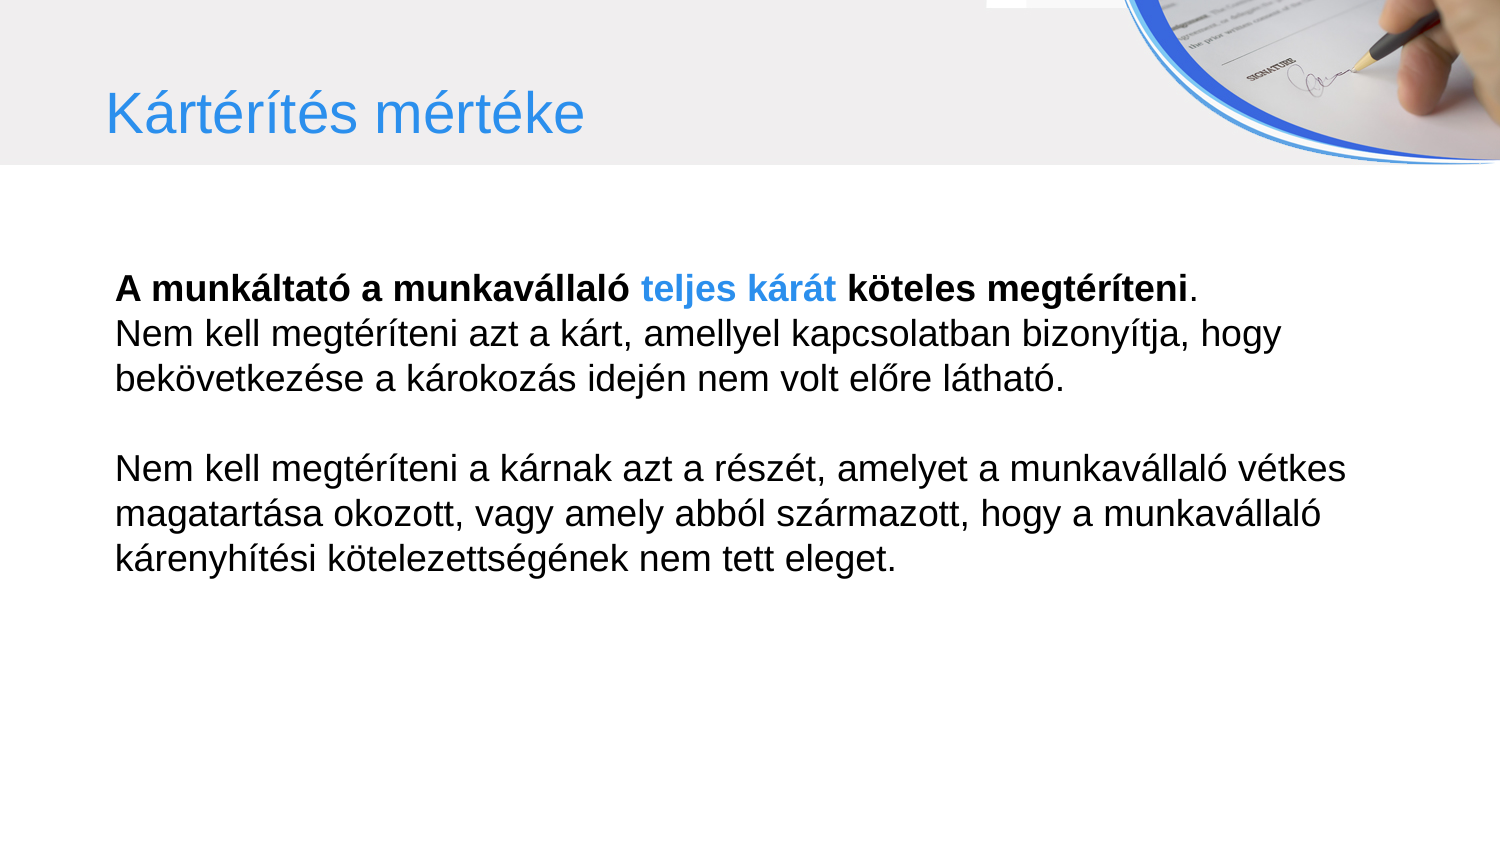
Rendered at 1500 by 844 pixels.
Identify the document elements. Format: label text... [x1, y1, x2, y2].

text_box A munkáltató a munkavállaló teljes kárát köteles megtéríteni. Nem kell megtéríteni azt a kárt, amellyel kapcsolatban bizonyítja, hogy bekövetkezése a károkozás idején nem volt előre látható. Nem kell megtéríteni a kárnak azt a részét, amelyet a munkavállaló vétkes magatartása okozott, vagy amely abból származott, hogy a munkavállaló kárenyhítési kötelezettségének nem tett eleget. [100, 256, 1376, 587]
picture [0, 0, 1500, 844]
text_box Kártérítés mértéke [91, 67, 602, 153]
